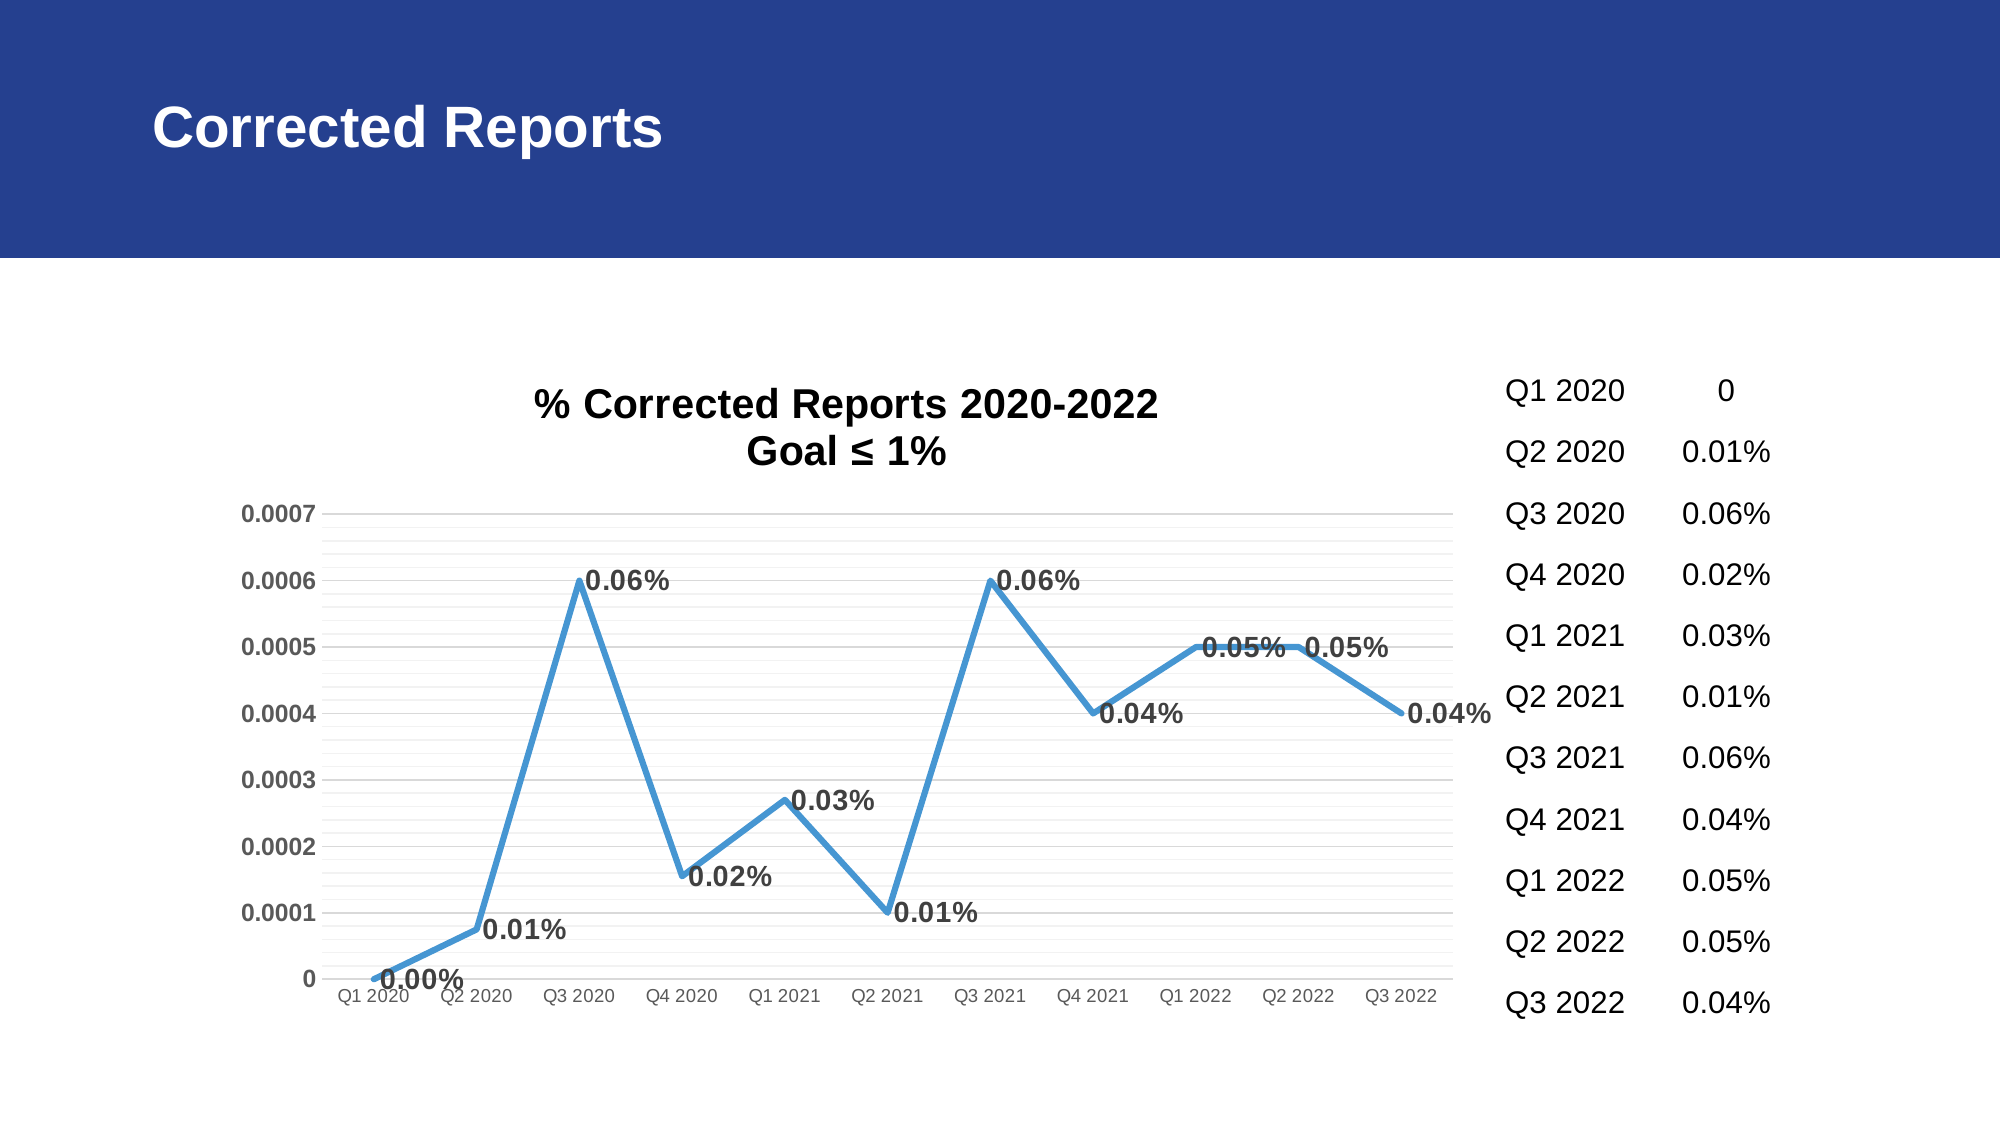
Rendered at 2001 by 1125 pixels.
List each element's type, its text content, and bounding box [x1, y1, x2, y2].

table_cell Q3 2022 [1503, 959, 1652, 1020]
table_cell Q4 2020 [1503, 531, 1652, 592]
chart [215, 346, 1493, 1021]
table_cell 0.03% [1652, 592, 1801, 653]
table_cell 0.01% [1652, 653, 1801, 714]
table_cell 0.02% [1652, 531, 1801, 592]
table_cell Q4 2021 [1503, 775, 1652, 837]
table_cell Q1 2022 [1503, 837, 1652, 898]
table_cell 0.04% [1652, 775, 1801, 837]
table_cell Q1 2021 [1503, 592, 1652, 653]
table_cell 0.06% [1652, 714, 1801, 775]
table_cell 0.05% [1652, 837, 1801, 898]
table_cell Q2 2020 [1503, 408, 1652, 469]
table_cell Q3 2020 [1503, 469, 1652, 531]
table_cell Q2 2021 [1503, 653, 1652, 714]
table_cell Q2 2022 [1503, 898, 1652, 959]
table_cell 0.05% [1652, 898, 1801, 959]
table_cell 0.04% [1652, 959, 1801, 1020]
title Corrected Reports [137, 20, 1863, 238]
table_header 0 [1652, 347, 1801, 408]
table_cell 0.06% [1652, 469, 1801, 531]
table_header Q1 2020 [1503, 347, 1652, 408]
table_cell 0.01% [1652, 408, 1801, 469]
table_cell Q3 2021 [1503, 714, 1652, 775]
